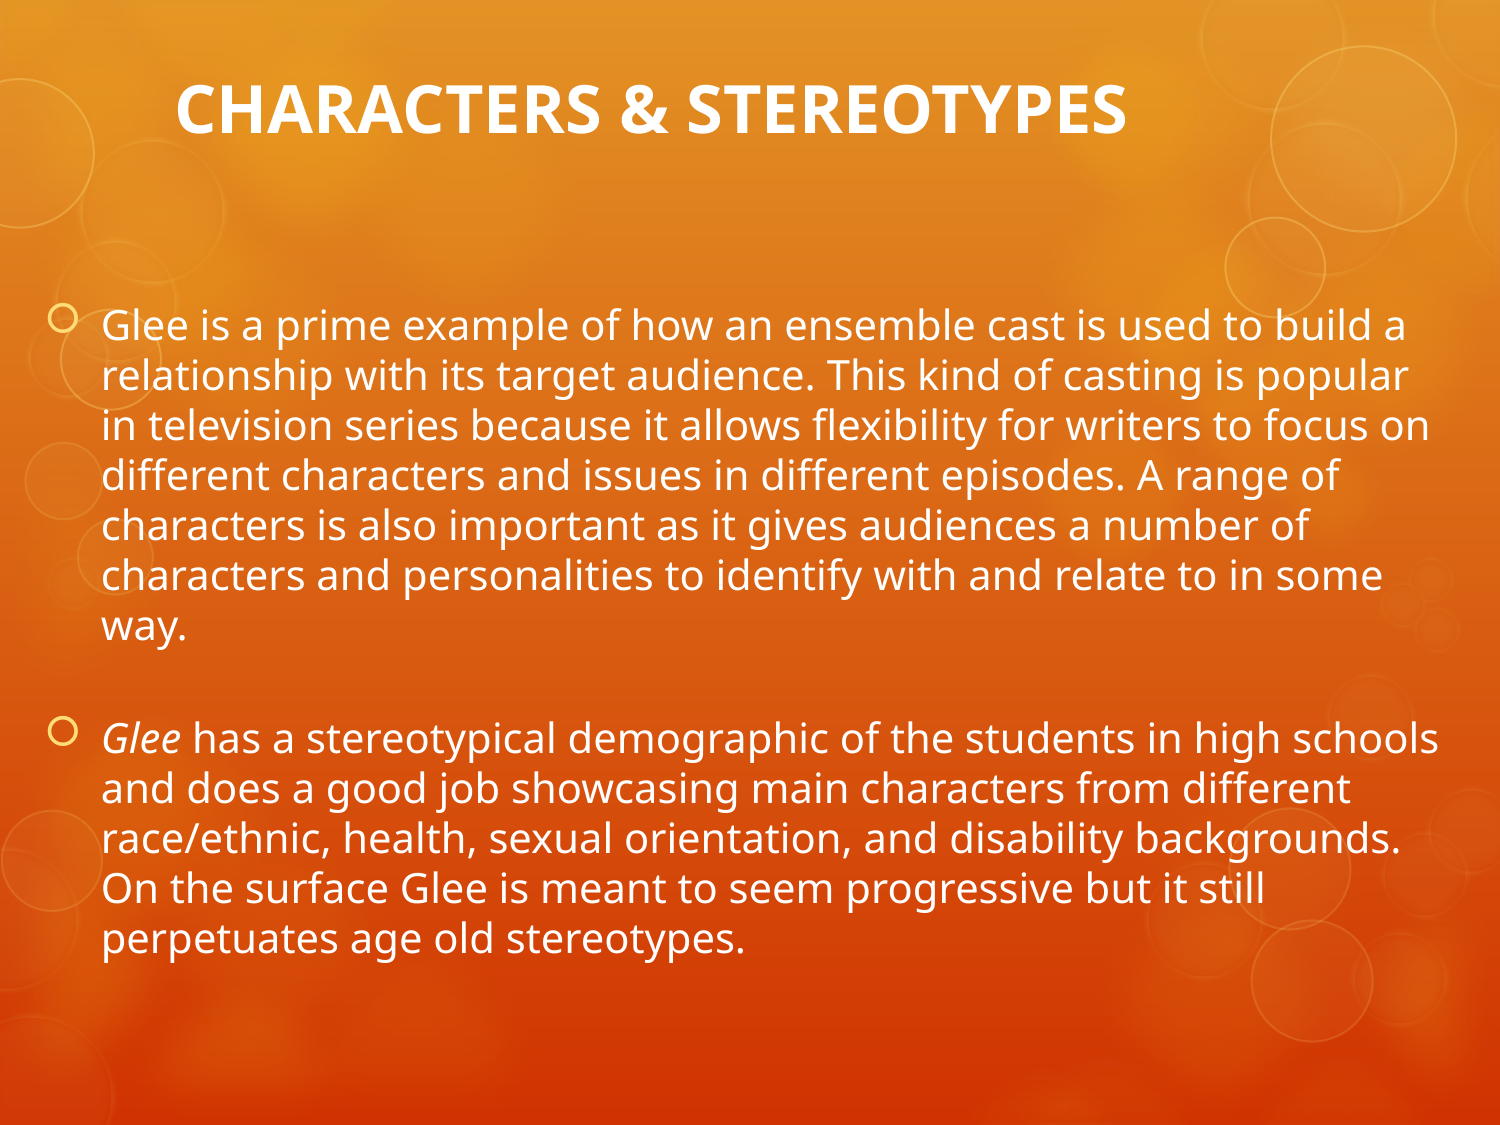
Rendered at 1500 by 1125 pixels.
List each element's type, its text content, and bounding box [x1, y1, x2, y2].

list Glee is a prime example of how an ensemble cast is used to build a relationship with its target audience. This kind of casting is popular in television series because it allows flexibility for writers to focus on different characters and issues in different episodes. A range of characters is also important as it gives audiences a number of characters and personalities to identify with and relate to in some way. Glee has a stereotypical demographic of the students in high schools and does a good job showcasing main characters from different race/ethnic, health, sexual orientation, and disability backgrounds. On the surface Glee is meant to seem progressive but it still perpetuates age old stereotypes. [29, 196, 1471, 1106]
title CHARACTERS & STEREOTYPES [159, 30, 1329, 183]
